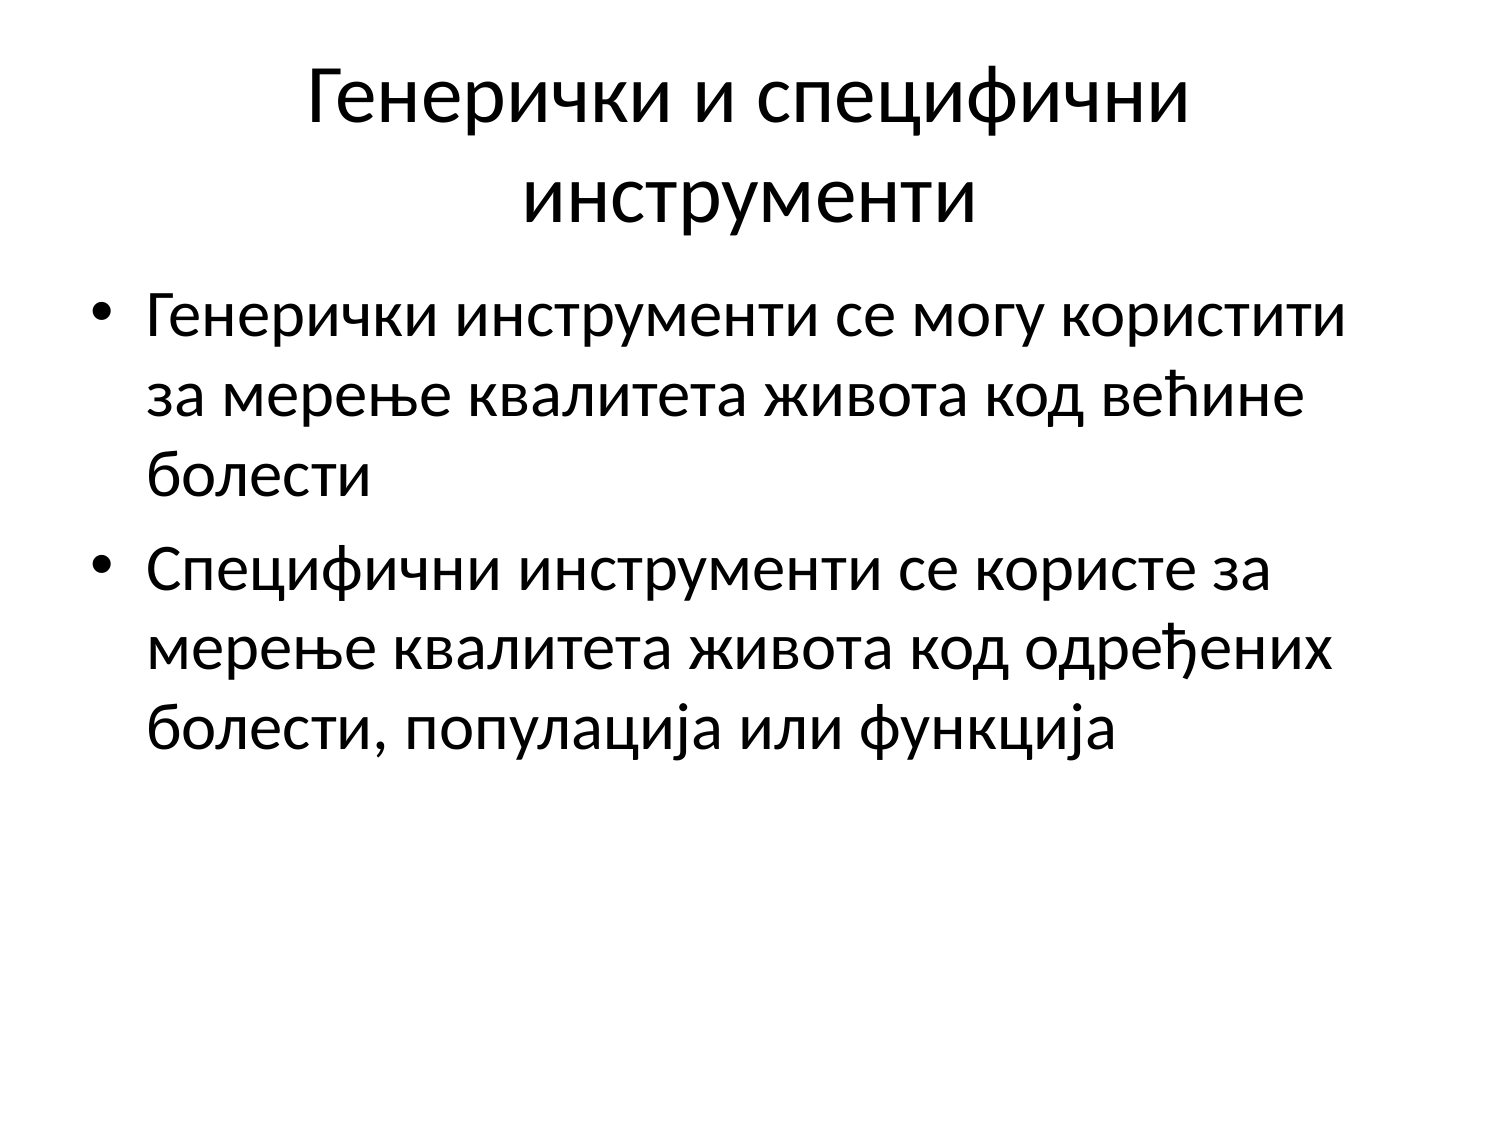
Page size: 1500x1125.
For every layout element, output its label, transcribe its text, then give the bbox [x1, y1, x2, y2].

list Генерички инструменти се могу користити за мерење квалитета живота код већине болести Специфични инструменти се користе за мерење квалитета живота код одређених болести, популација или функција [75, 262, 1425, 1005]
title Генерички и специфични инструменти [75, 45, 1425, 233]
